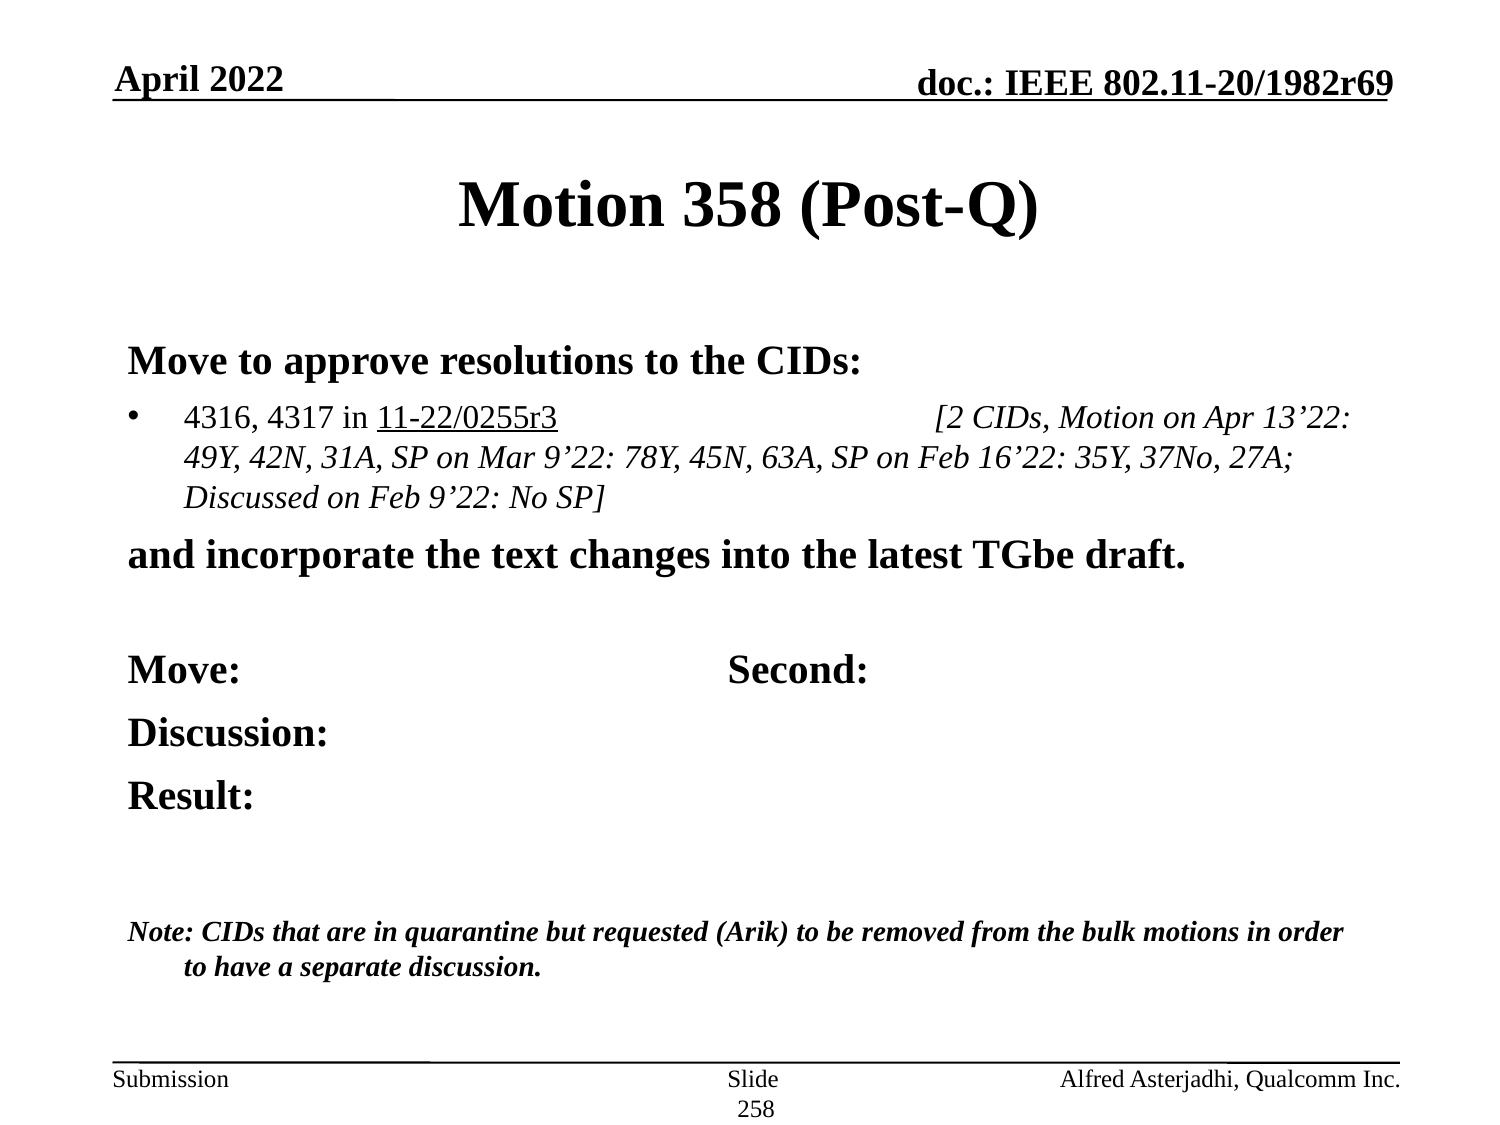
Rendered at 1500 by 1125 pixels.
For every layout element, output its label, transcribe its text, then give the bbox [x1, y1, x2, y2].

slide_number Slide 258 [712, 1061, 800, 1123]
title Motion 358 (Post-Q) [112, 112, 1388, 288]
footer Alfred Asterjadhi, Qualcomm Inc. [878, 1061, 1402, 1093]
list Move to approve resolutions to the CIDs: 4316, 4317 in 11-22/0255r3 [2 CIDs, Motion on Apr 13’22: 49Y, 42N, 31A, SP on Mar 9’22: 78Y, 45N, 63A, SP on Feb 16’22: 35Y, 37No, 27A; Discussed on Feb 9’22: No SP] and incorporate the text changes into the latest TGbe draft. Move: Second: Discussion: Result: Note: CIDs that are in quarantine but requested (Arik) to be removed from the bulk motions in order to have a separate discussion. [112, 324, 1388, 1000]
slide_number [114, 54, 423, 100]
